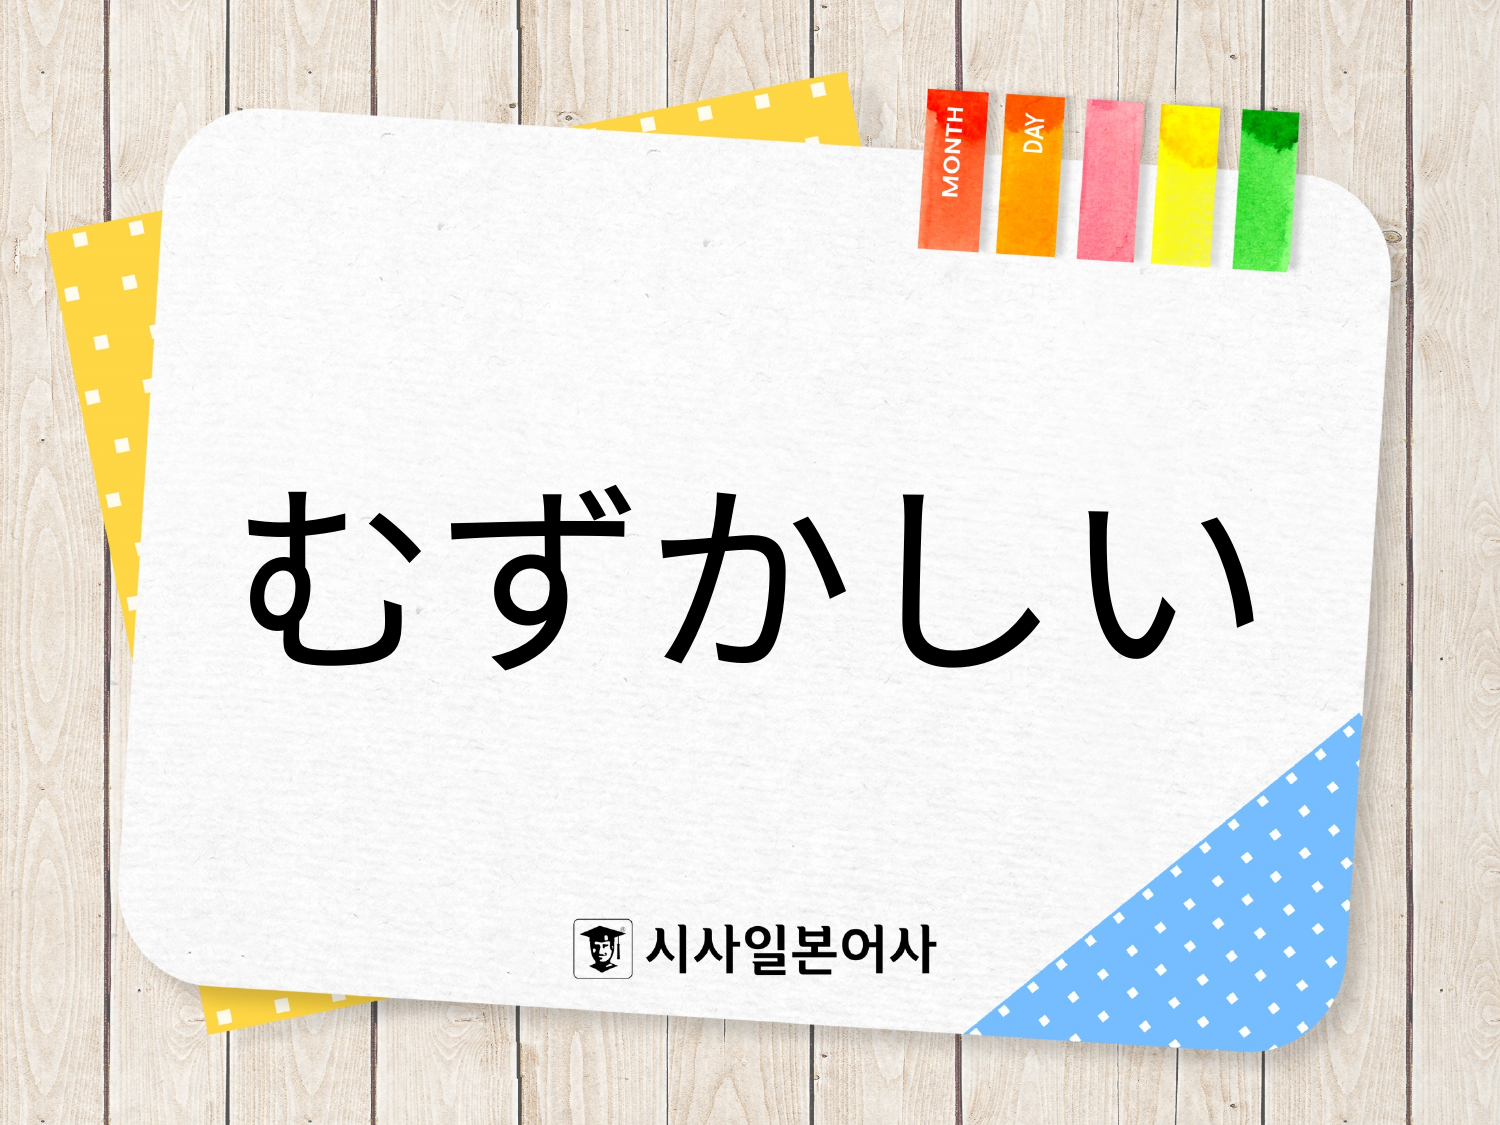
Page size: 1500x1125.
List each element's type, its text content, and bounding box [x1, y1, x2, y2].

picture [0, 0, 1500, 1125]
title むずかしい [75, 338, 1425, 811]
